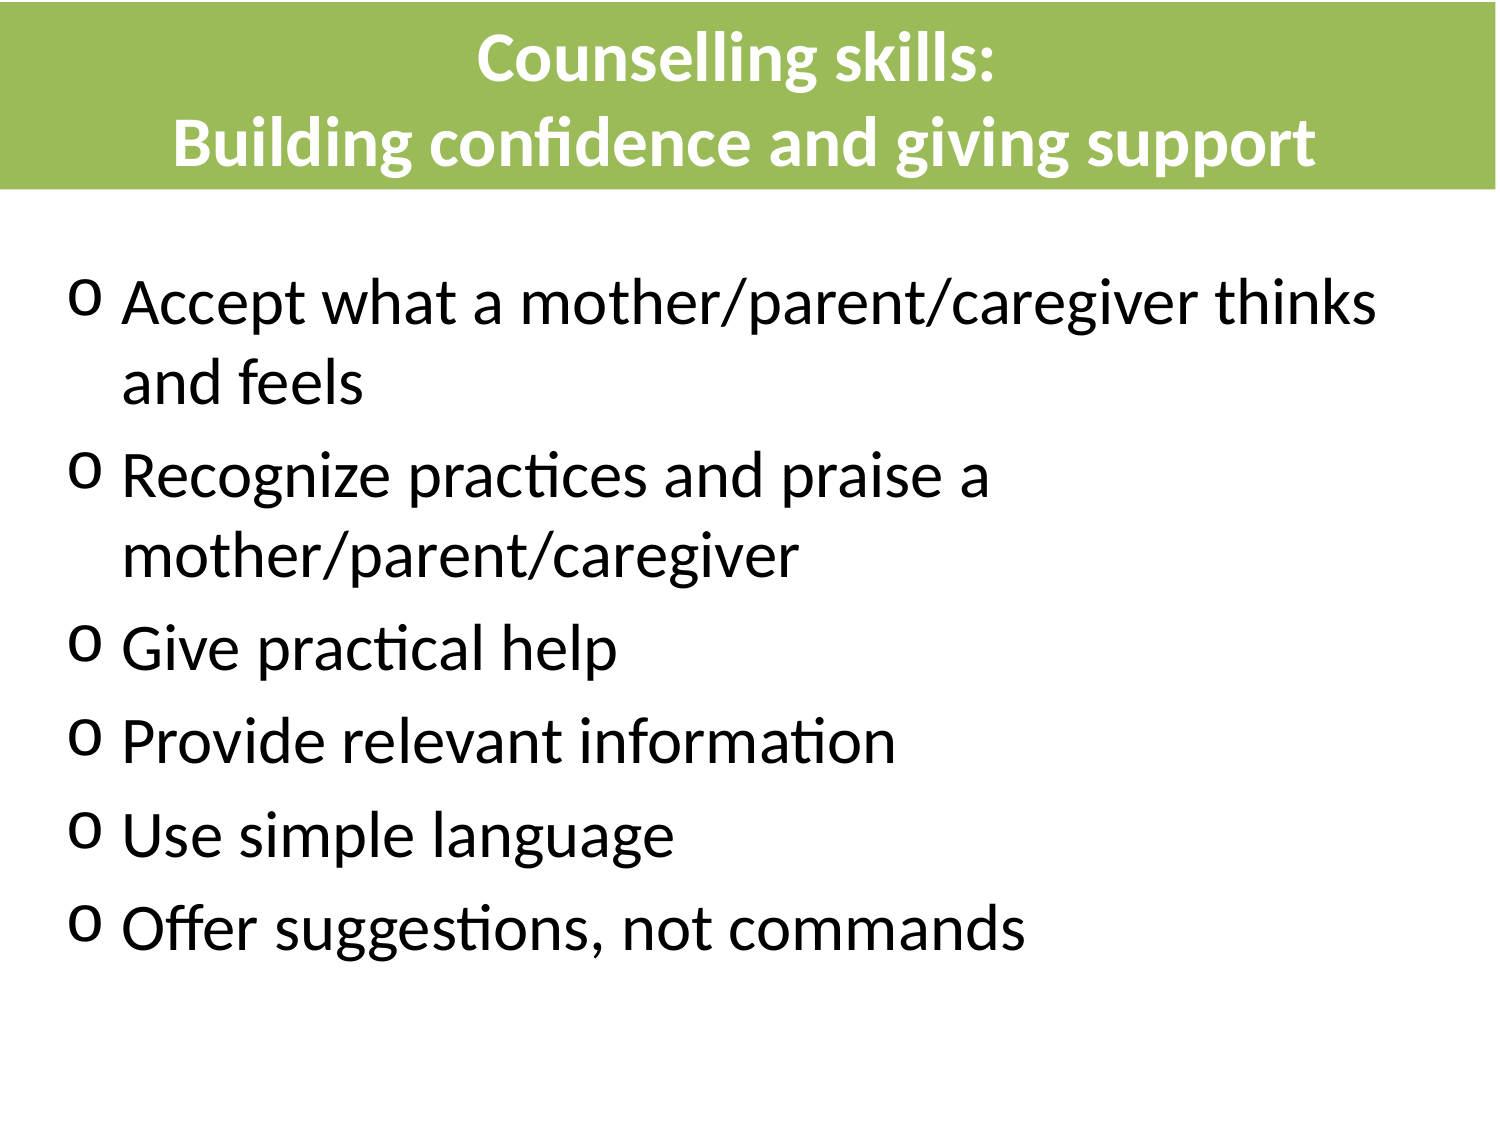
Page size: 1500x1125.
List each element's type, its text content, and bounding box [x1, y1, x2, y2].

title Counselling skills: Building confidence and giving support [0, 2, 1496, 190]
list Accept what a mother/parent/caregiver thinks and feels Recognize practices and praise a mother/parent/caregiver Give practical help Provide relevant information Use simple language Offer suggestions, not commands [50, 249, 1425, 1005]
